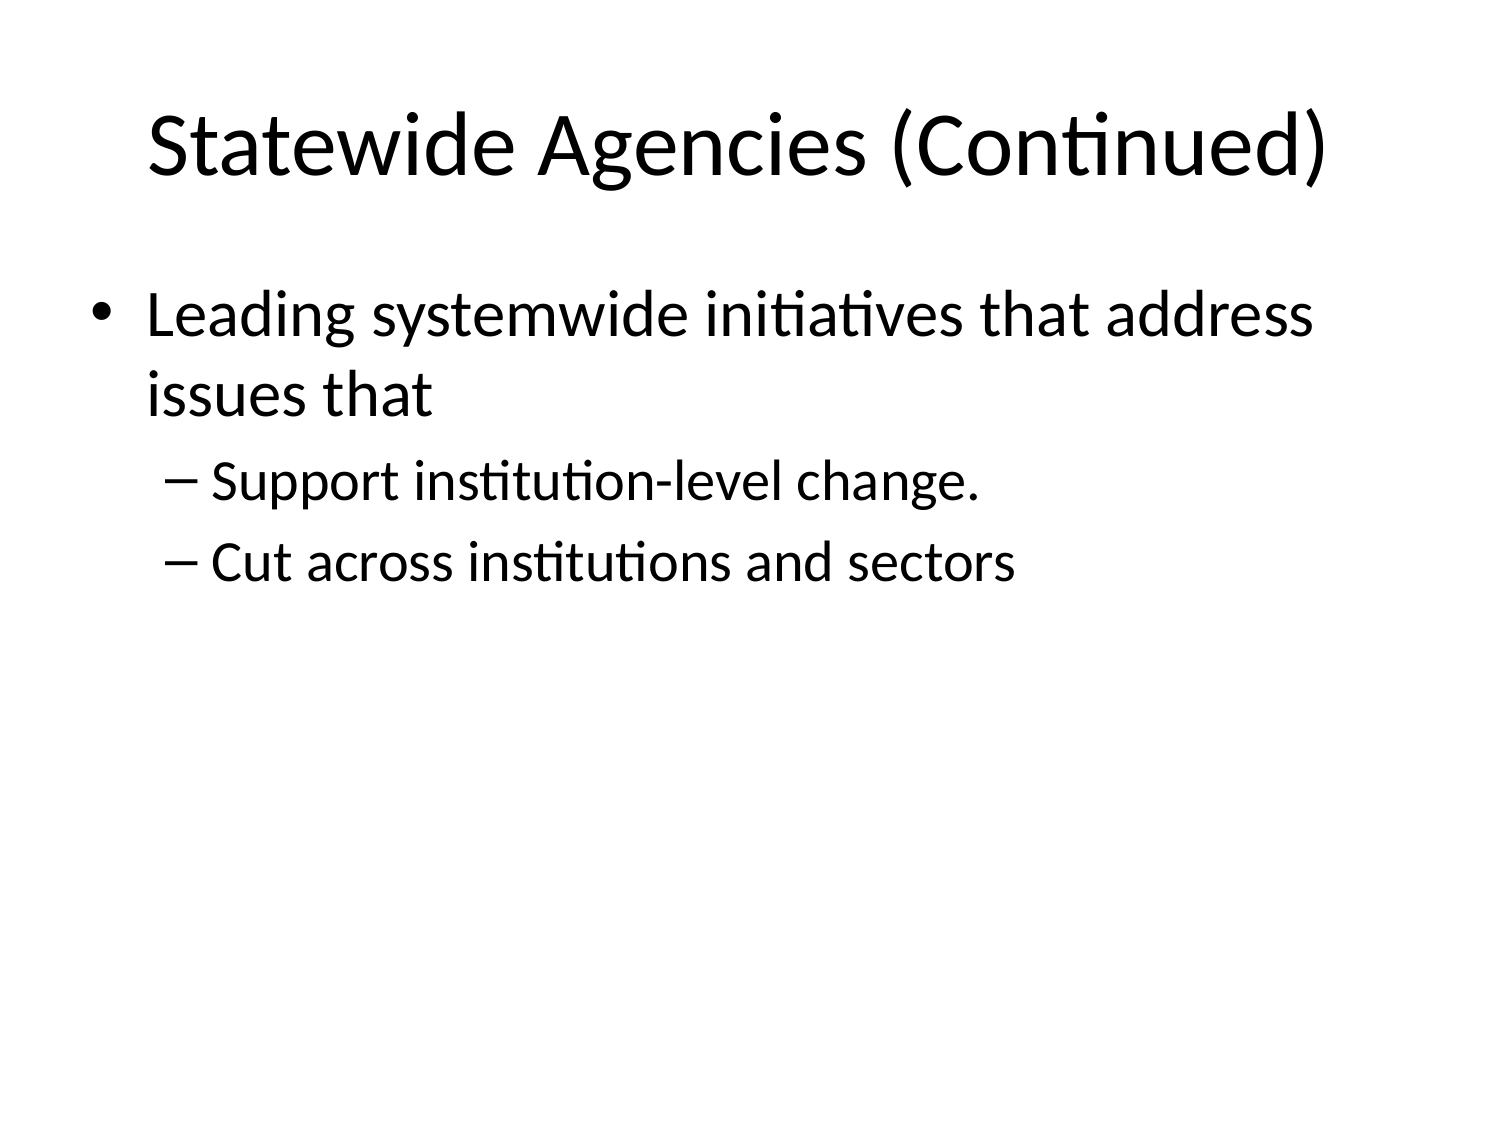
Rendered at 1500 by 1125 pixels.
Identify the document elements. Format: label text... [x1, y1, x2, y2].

list Leading systemwide initiatives that address issues that Support institution-level change. Cut across institutions and sectors [75, 262, 1425, 1005]
title Statewide Agencies (Continued) [75, 45, 1425, 233]
